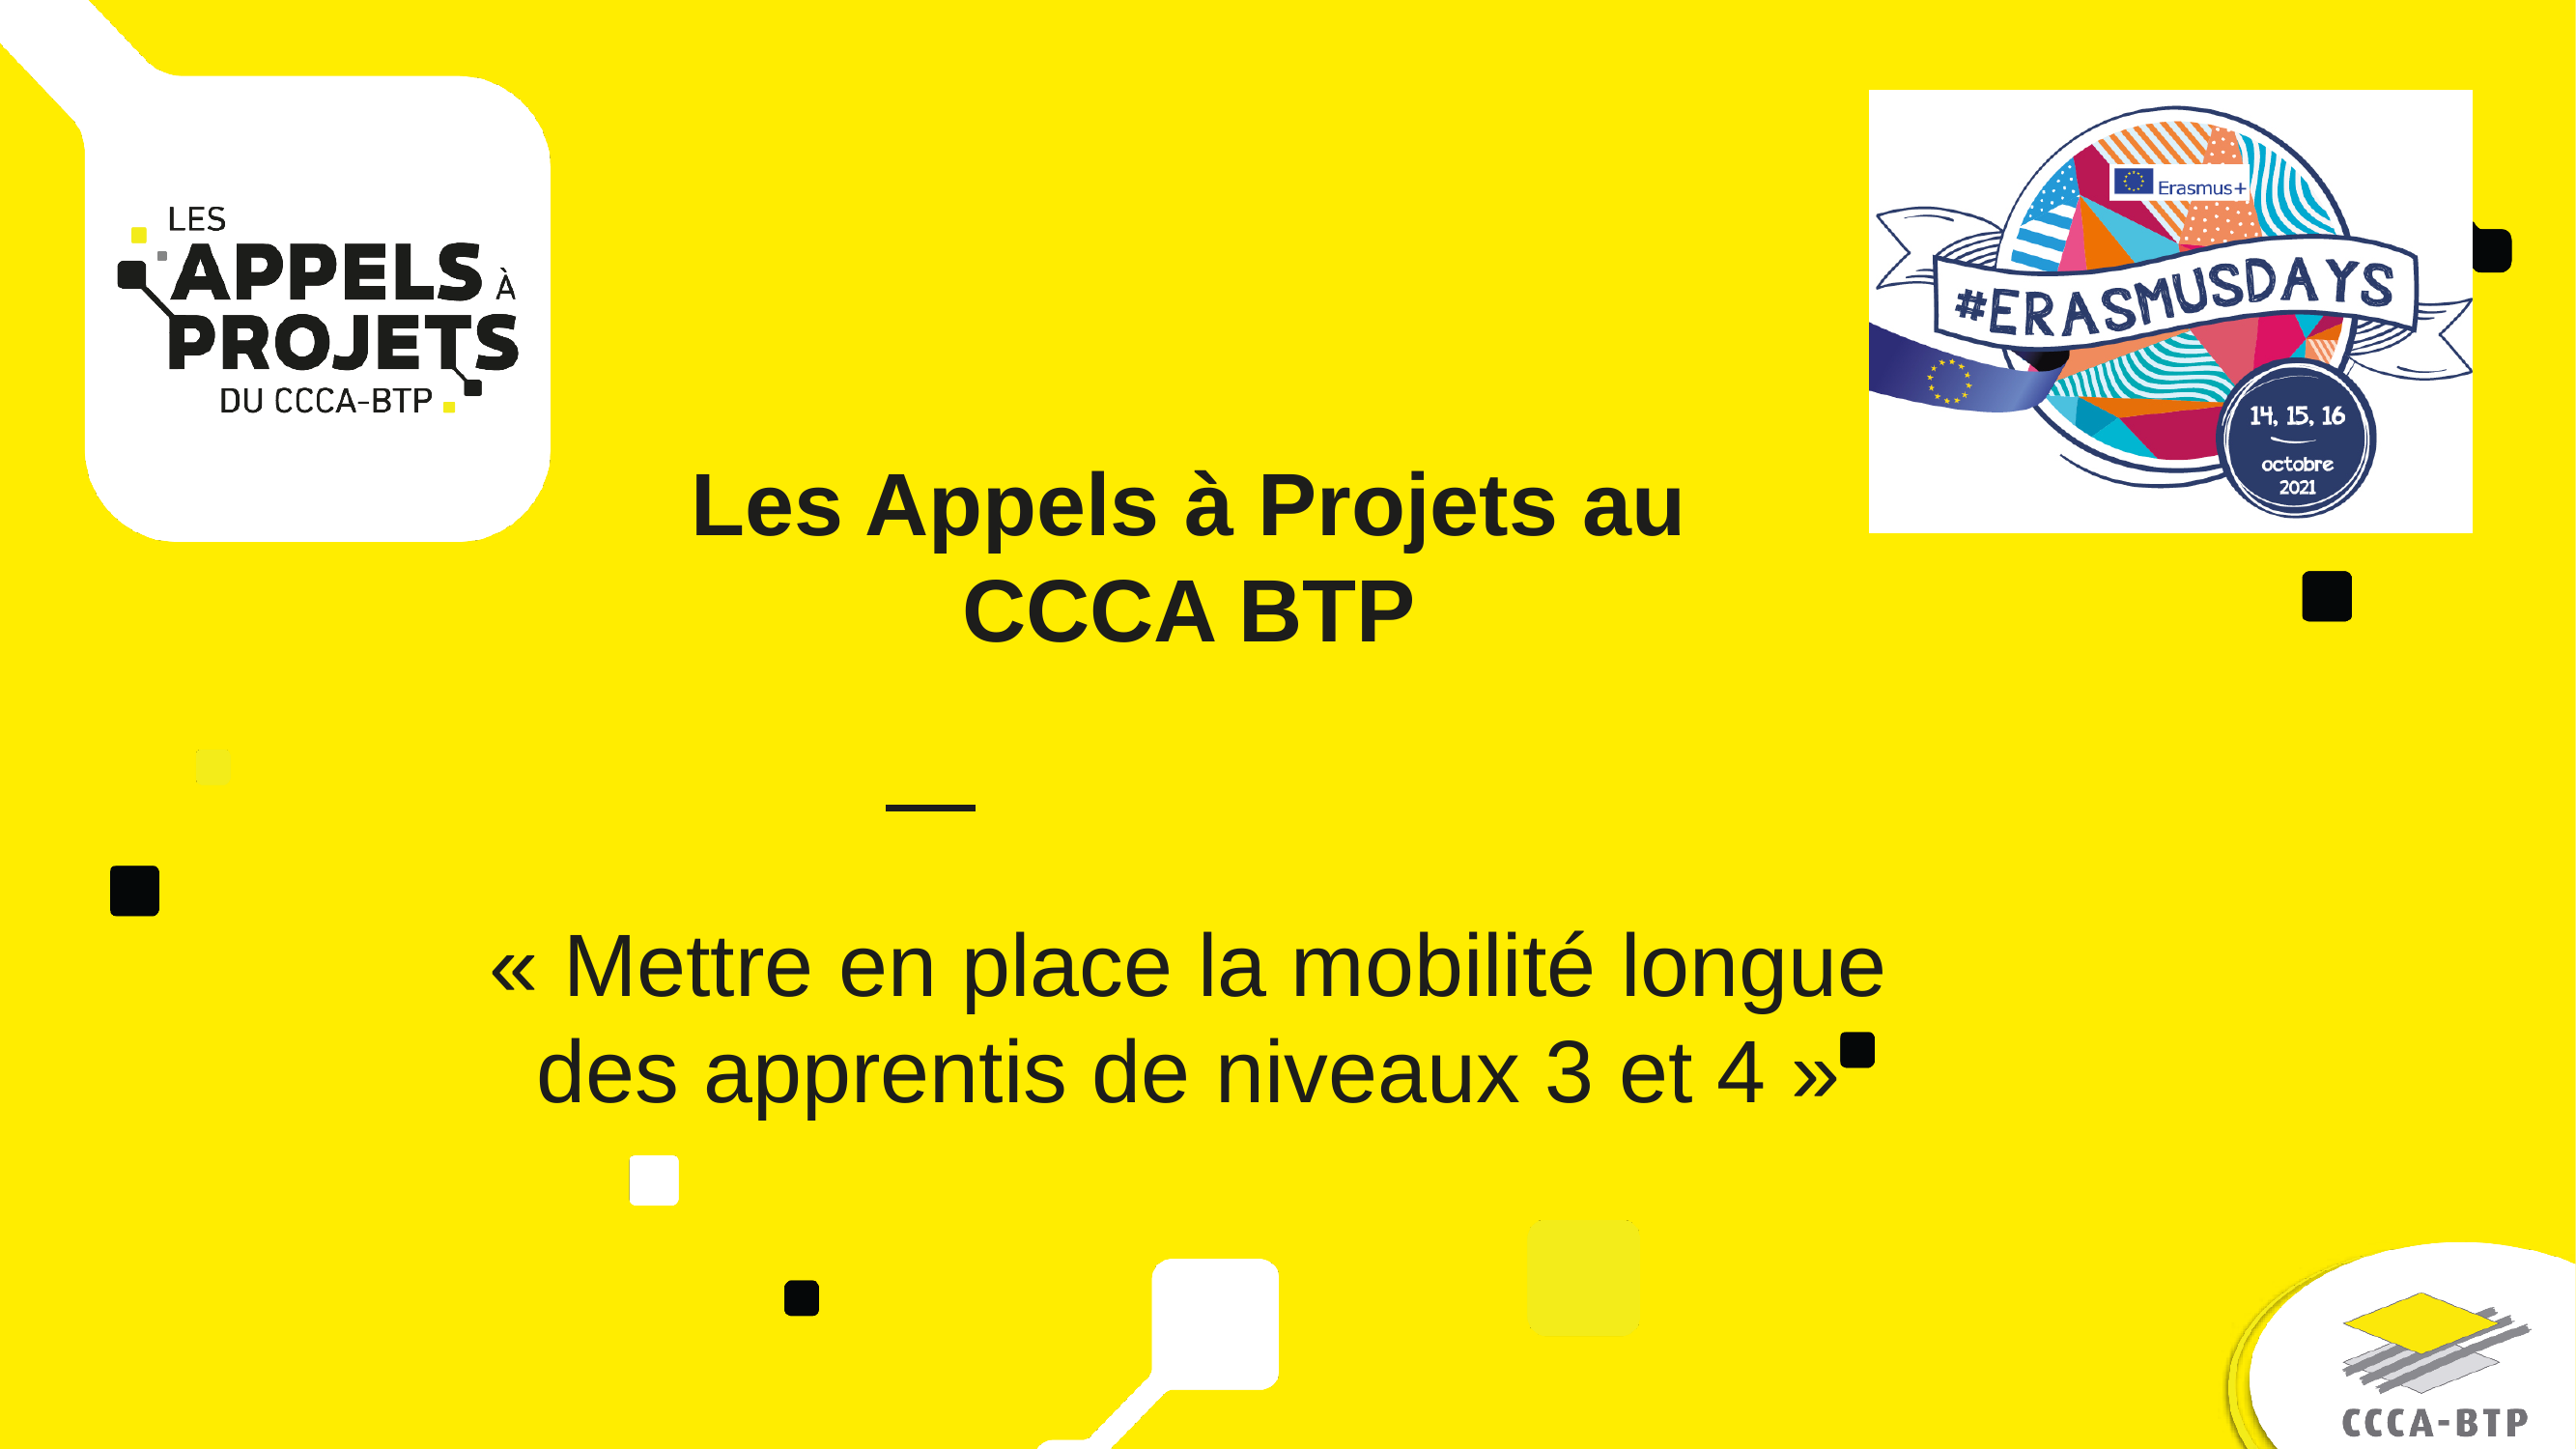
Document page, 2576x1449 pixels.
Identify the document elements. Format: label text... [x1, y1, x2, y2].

picture [0, 0, 2576, 1449]
text_box Les Appels à Projets au CCCA BTP [667, 440, 1711, 668]
list « Mettre en place la mobilité longue des apprentis de niveaux 3 et 4 » [0, 696, 2415, 1449]
